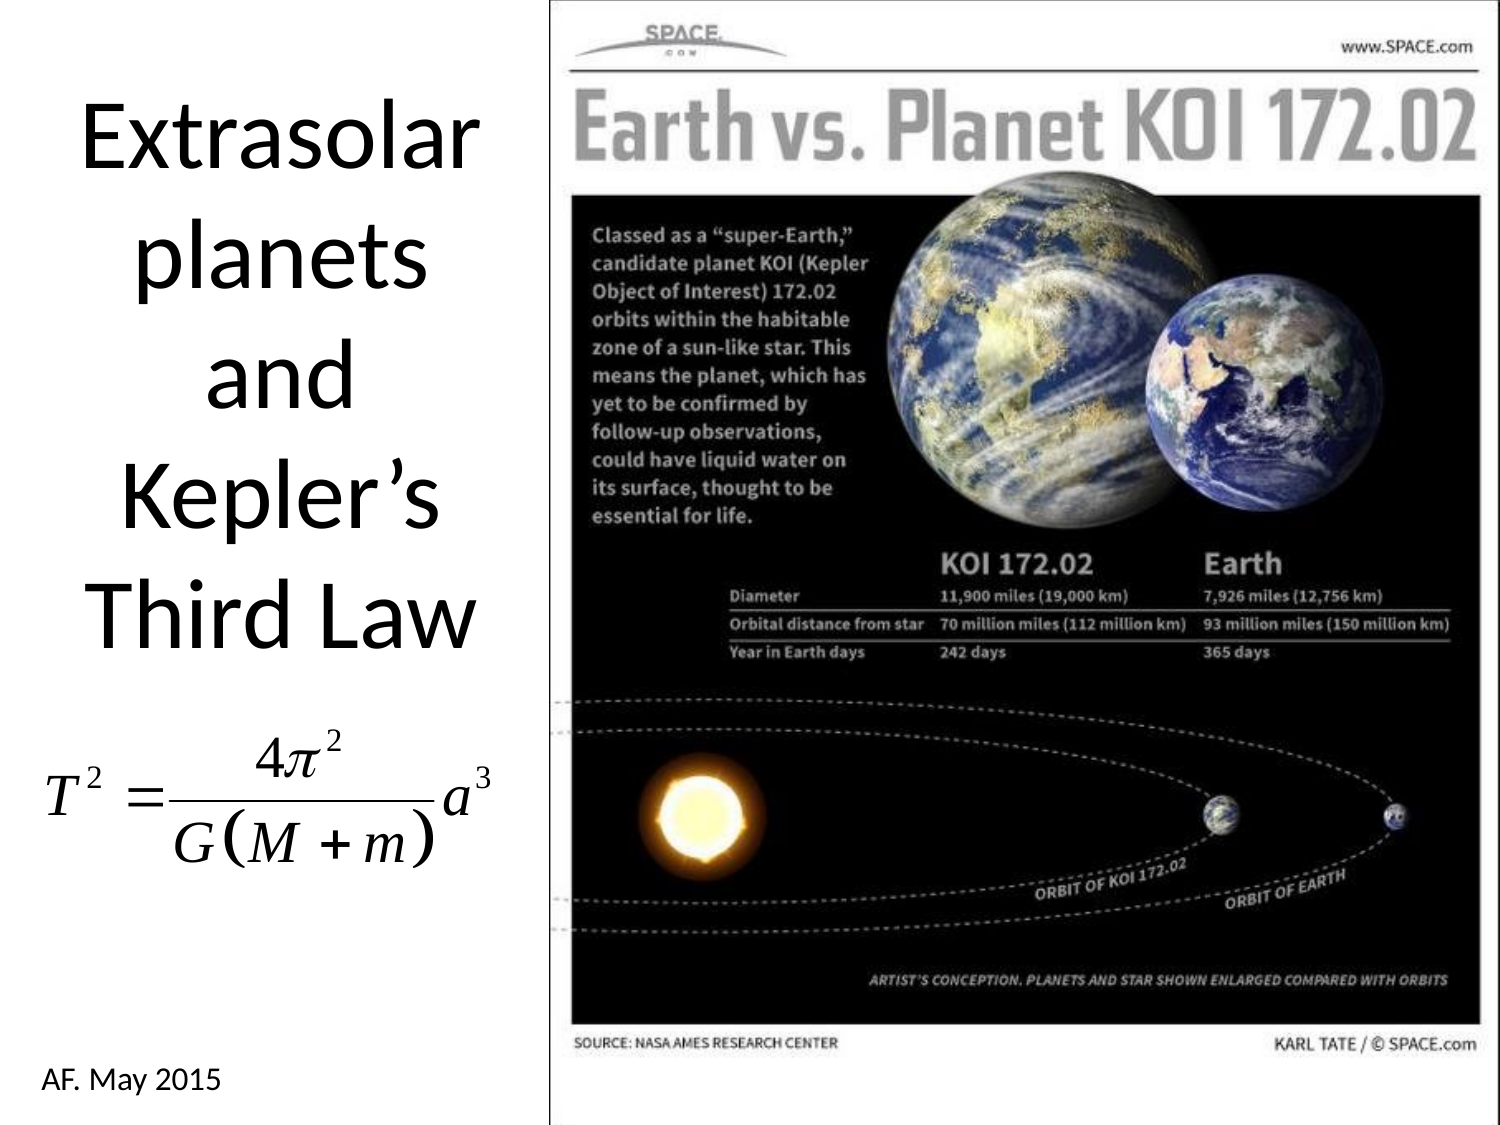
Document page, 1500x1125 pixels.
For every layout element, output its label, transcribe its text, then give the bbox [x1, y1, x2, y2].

title Extrasolar planets and Kepler’s Third Law [50, 75, 513, 663]
picture [549, 0, 1500, 1125]
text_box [37, 712, 501, 898]
text_box AF. May 2015 [26, 1049, 237, 1105]
